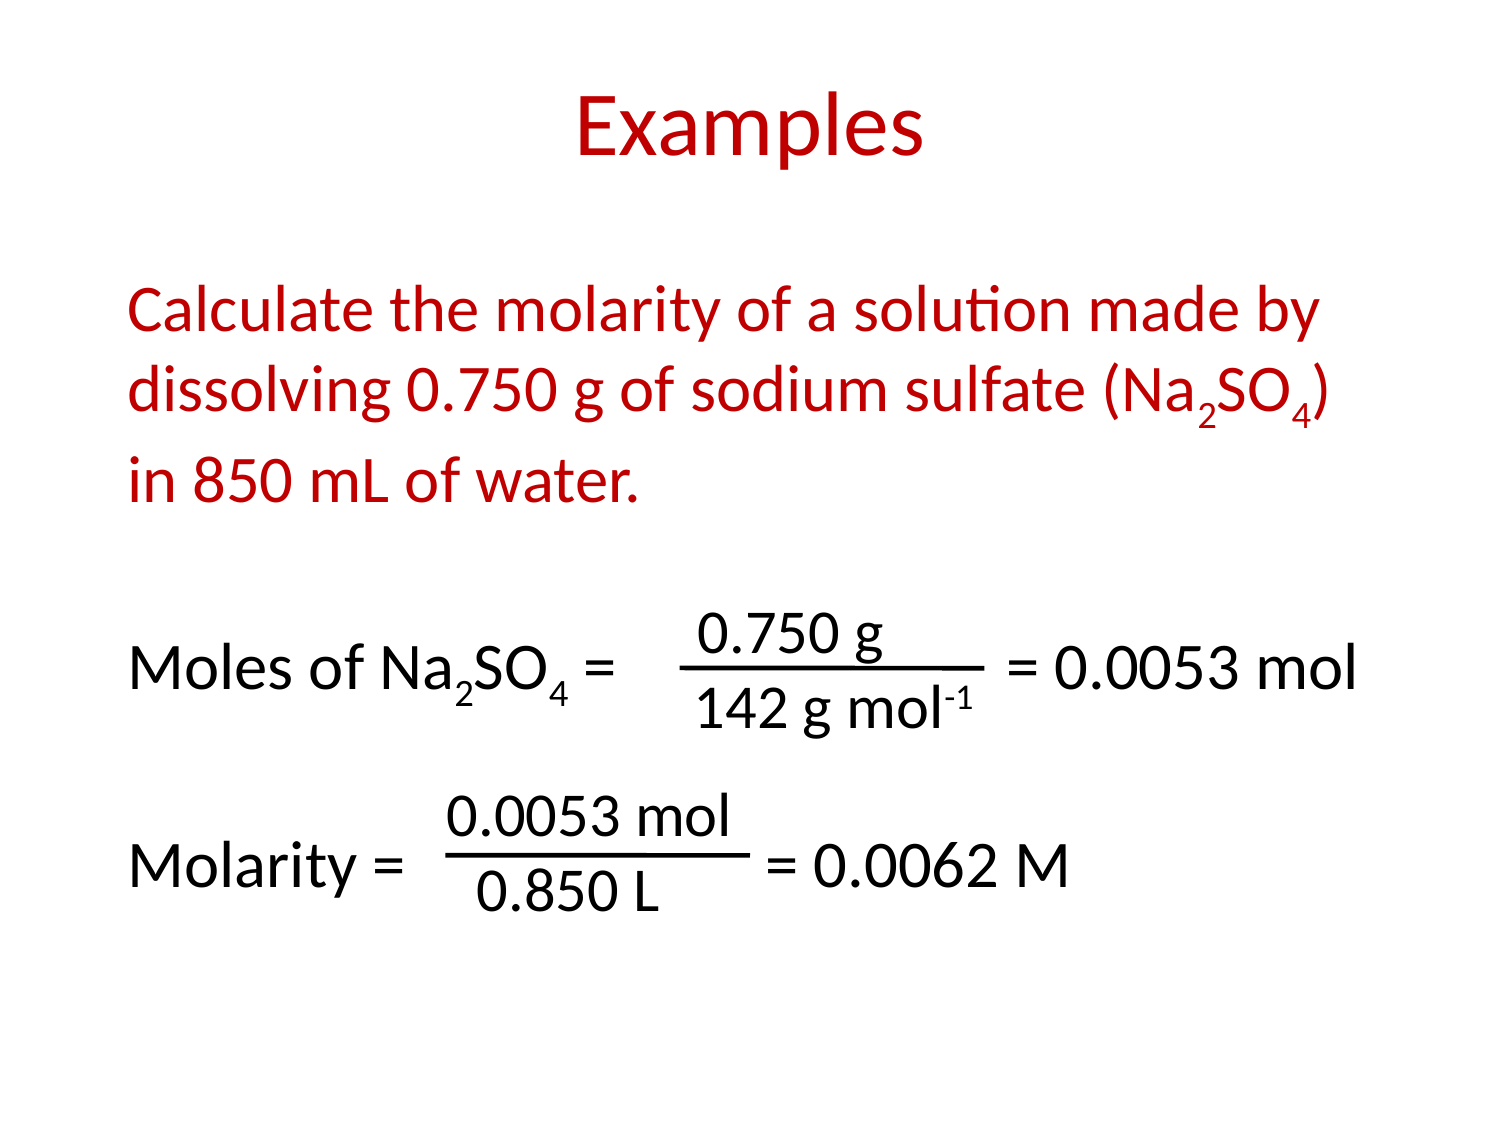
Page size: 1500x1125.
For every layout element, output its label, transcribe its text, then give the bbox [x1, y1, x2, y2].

text_box 0.0053 mol 0.850 L [351, 766, 786, 932]
text_box Calculate the molarity of a solution made by dissolving 0.750 g of sodium sulfate (Na2SO4) in 850 mL of water. Moles of Na2SO4 = = 0.0053 mol Molarity = = 0.0062 M [112, 257, 1388, 933]
text_box Examples [0, 56, 1500, 244]
text_box 0.750 g 142 g mol-1 [574, 583, 1008, 748]
